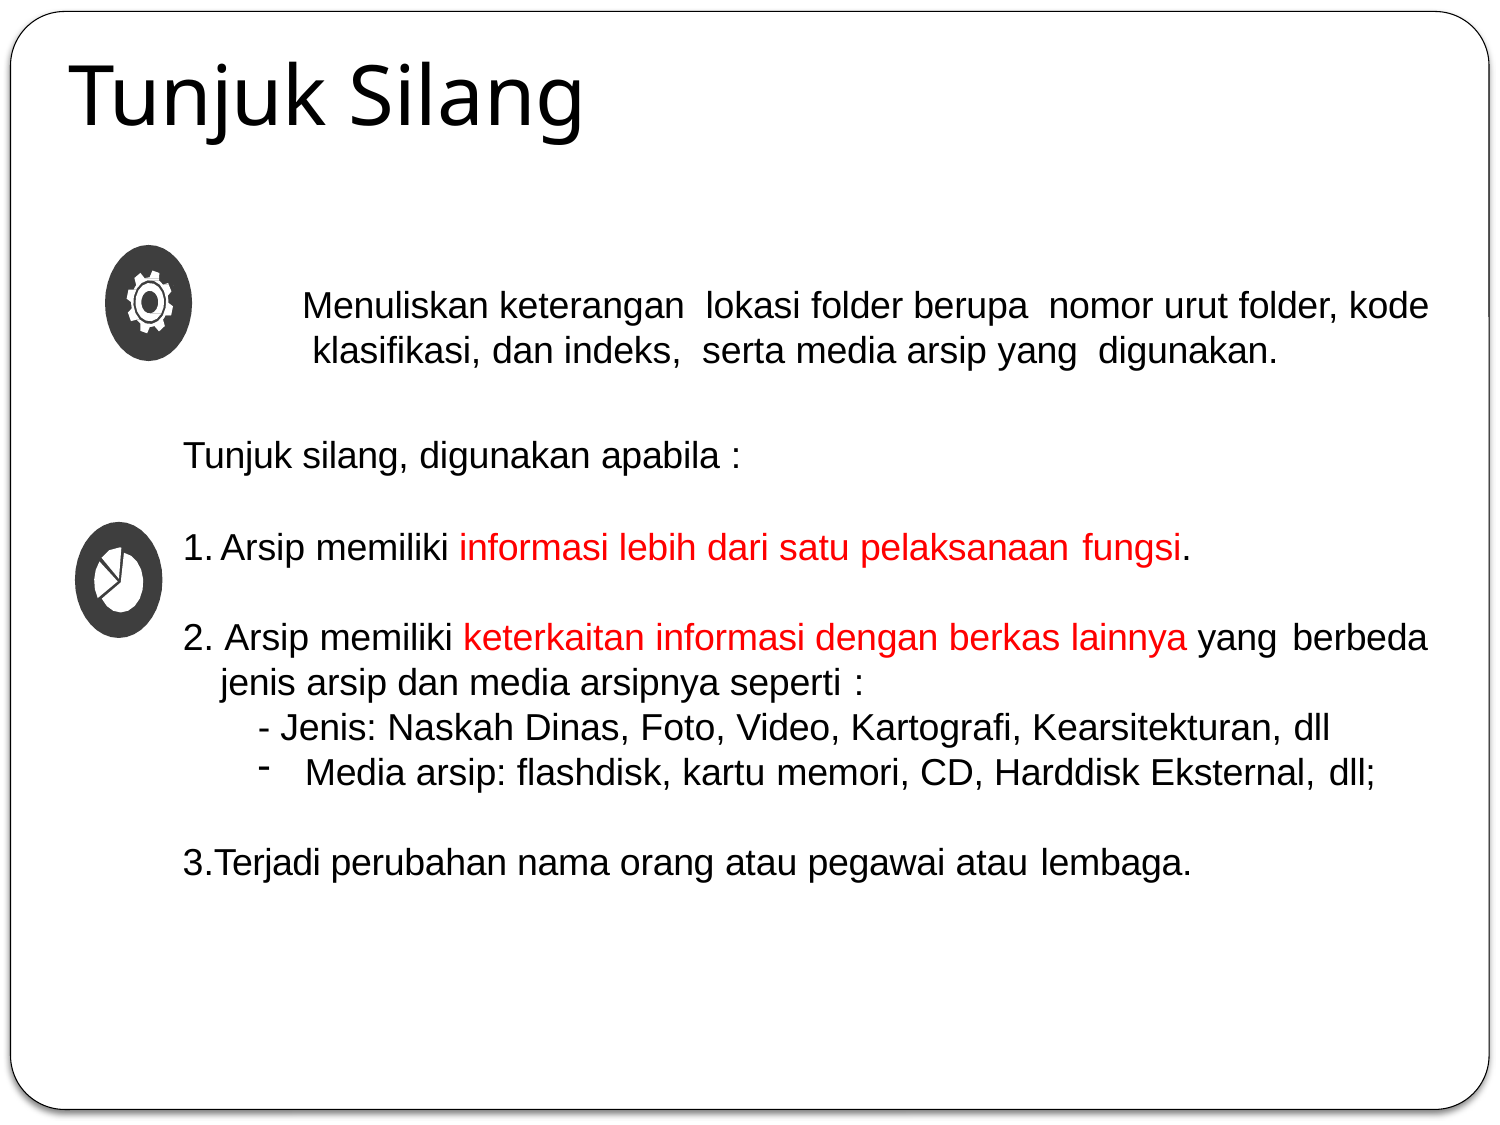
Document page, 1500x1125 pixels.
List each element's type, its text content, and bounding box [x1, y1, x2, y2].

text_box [104, 244, 193, 362]
text_box Menuliskan keterangan lokasi folder berupa nomor urut folder, kode klasifikasi, dan indeks, serta media arsip yang digunakan. [299, 279, 1438, 372]
text_box Tunjuk silang, digunakan apabila : Arsip memiliki informasi lebih dari satu pelaksanaan fungsi. 2. Arsip memiliki keterkaitan informasi dengan berkas lainnya yang berbeda jenis arsip dan media arsipnya seperti : - Jenis: Naskah Dinas, Foto, Video, Kartografi, Kearsitekturan, dll Media arsip: flashdisk, kartu memori, CD, Harddisk Eksternal, dll; Terjadi perubahan nama orang atau pegawai atau lembaga. [180, 428, 1500, 884]
title Tunjuk Silang [65, 0, 975, 142]
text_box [74, 521, 163, 639]
